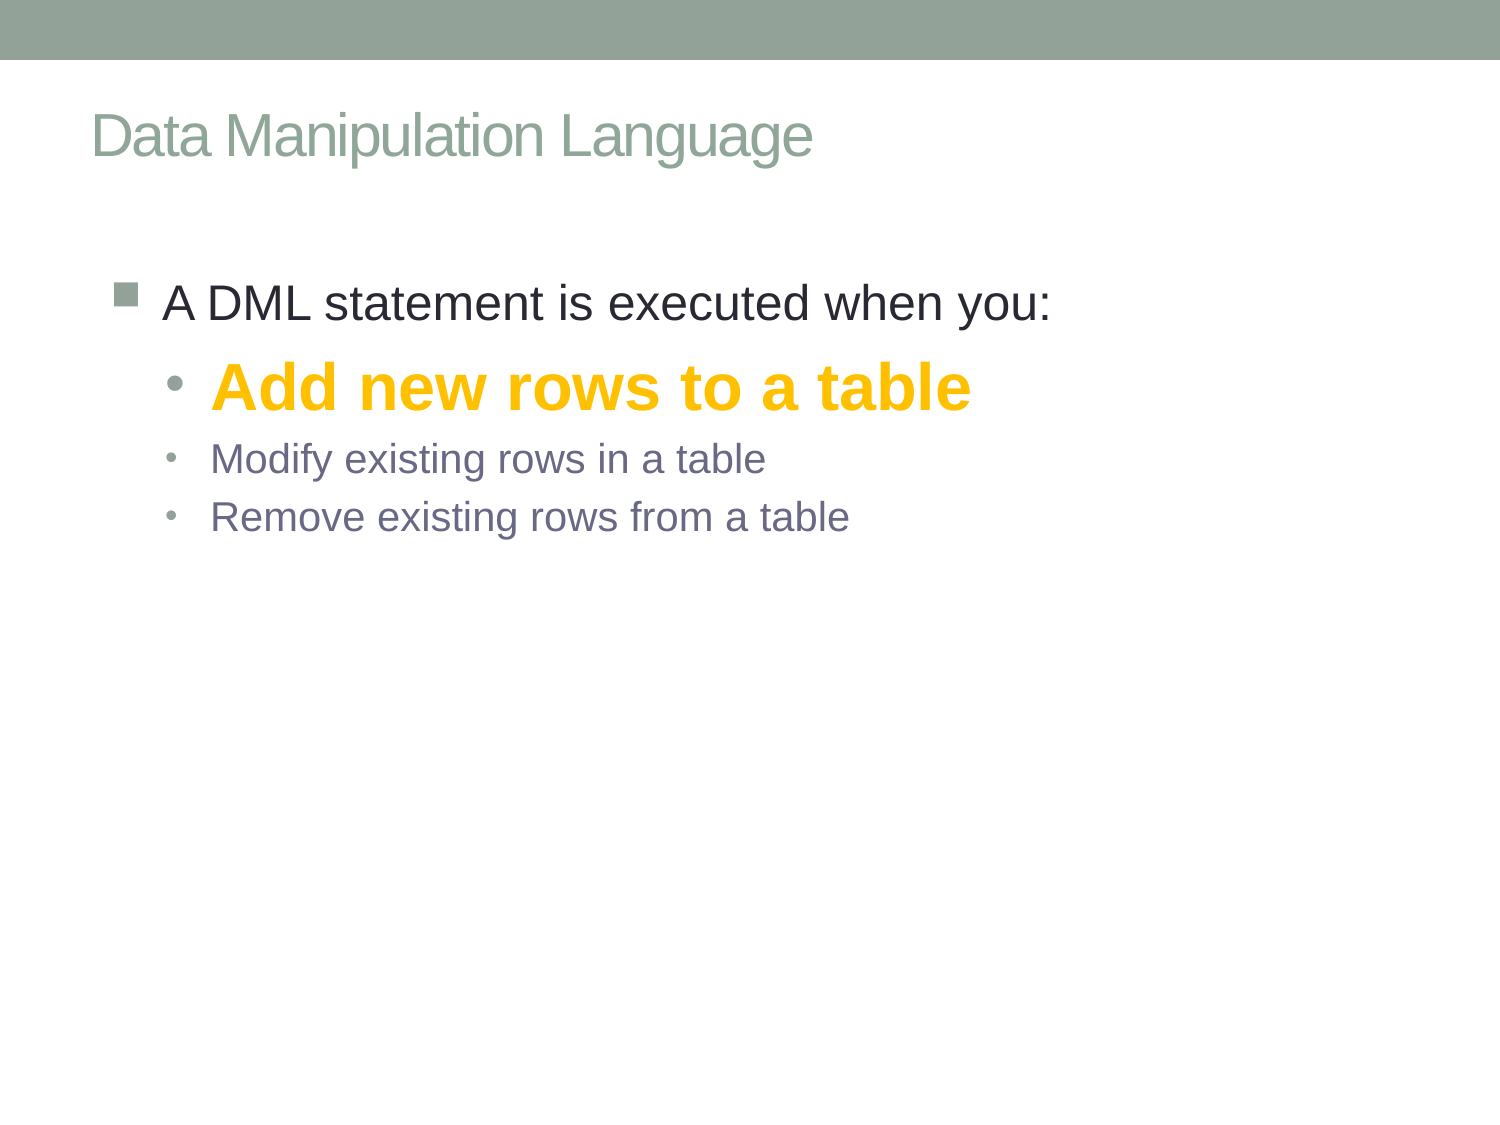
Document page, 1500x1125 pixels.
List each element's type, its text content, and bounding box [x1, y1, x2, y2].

list A DML statement is executed when you: Add new rows to a table Modify existing rows in a table Remove existing rows from a table [75, 262, 1425, 1063]
title Data Manipulation Language [75, 87, 1425, 250]
